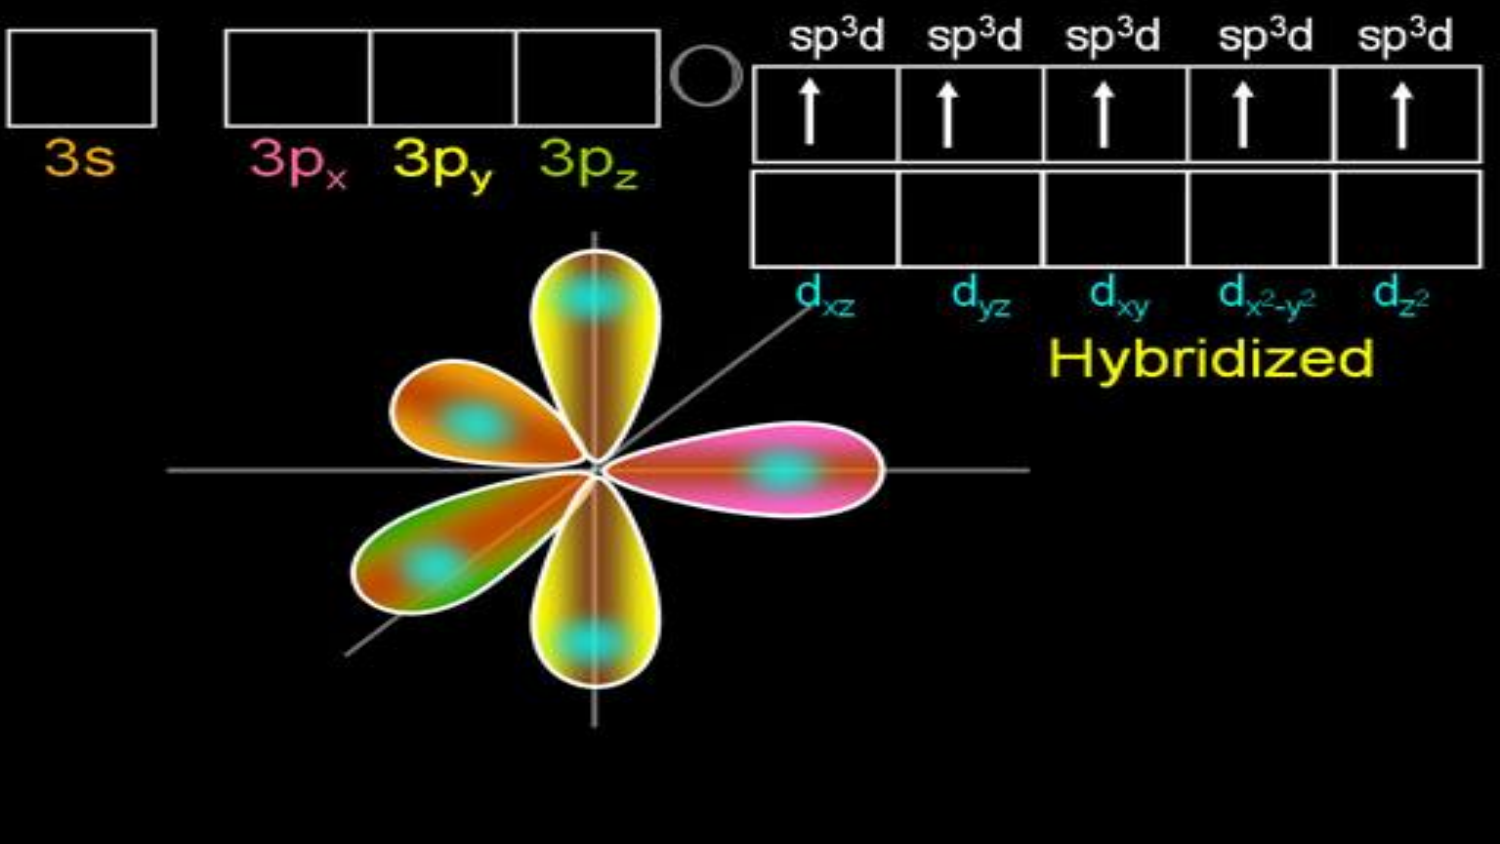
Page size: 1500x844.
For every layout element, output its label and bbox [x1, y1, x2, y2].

picture [0, 0, 1500, 759]
